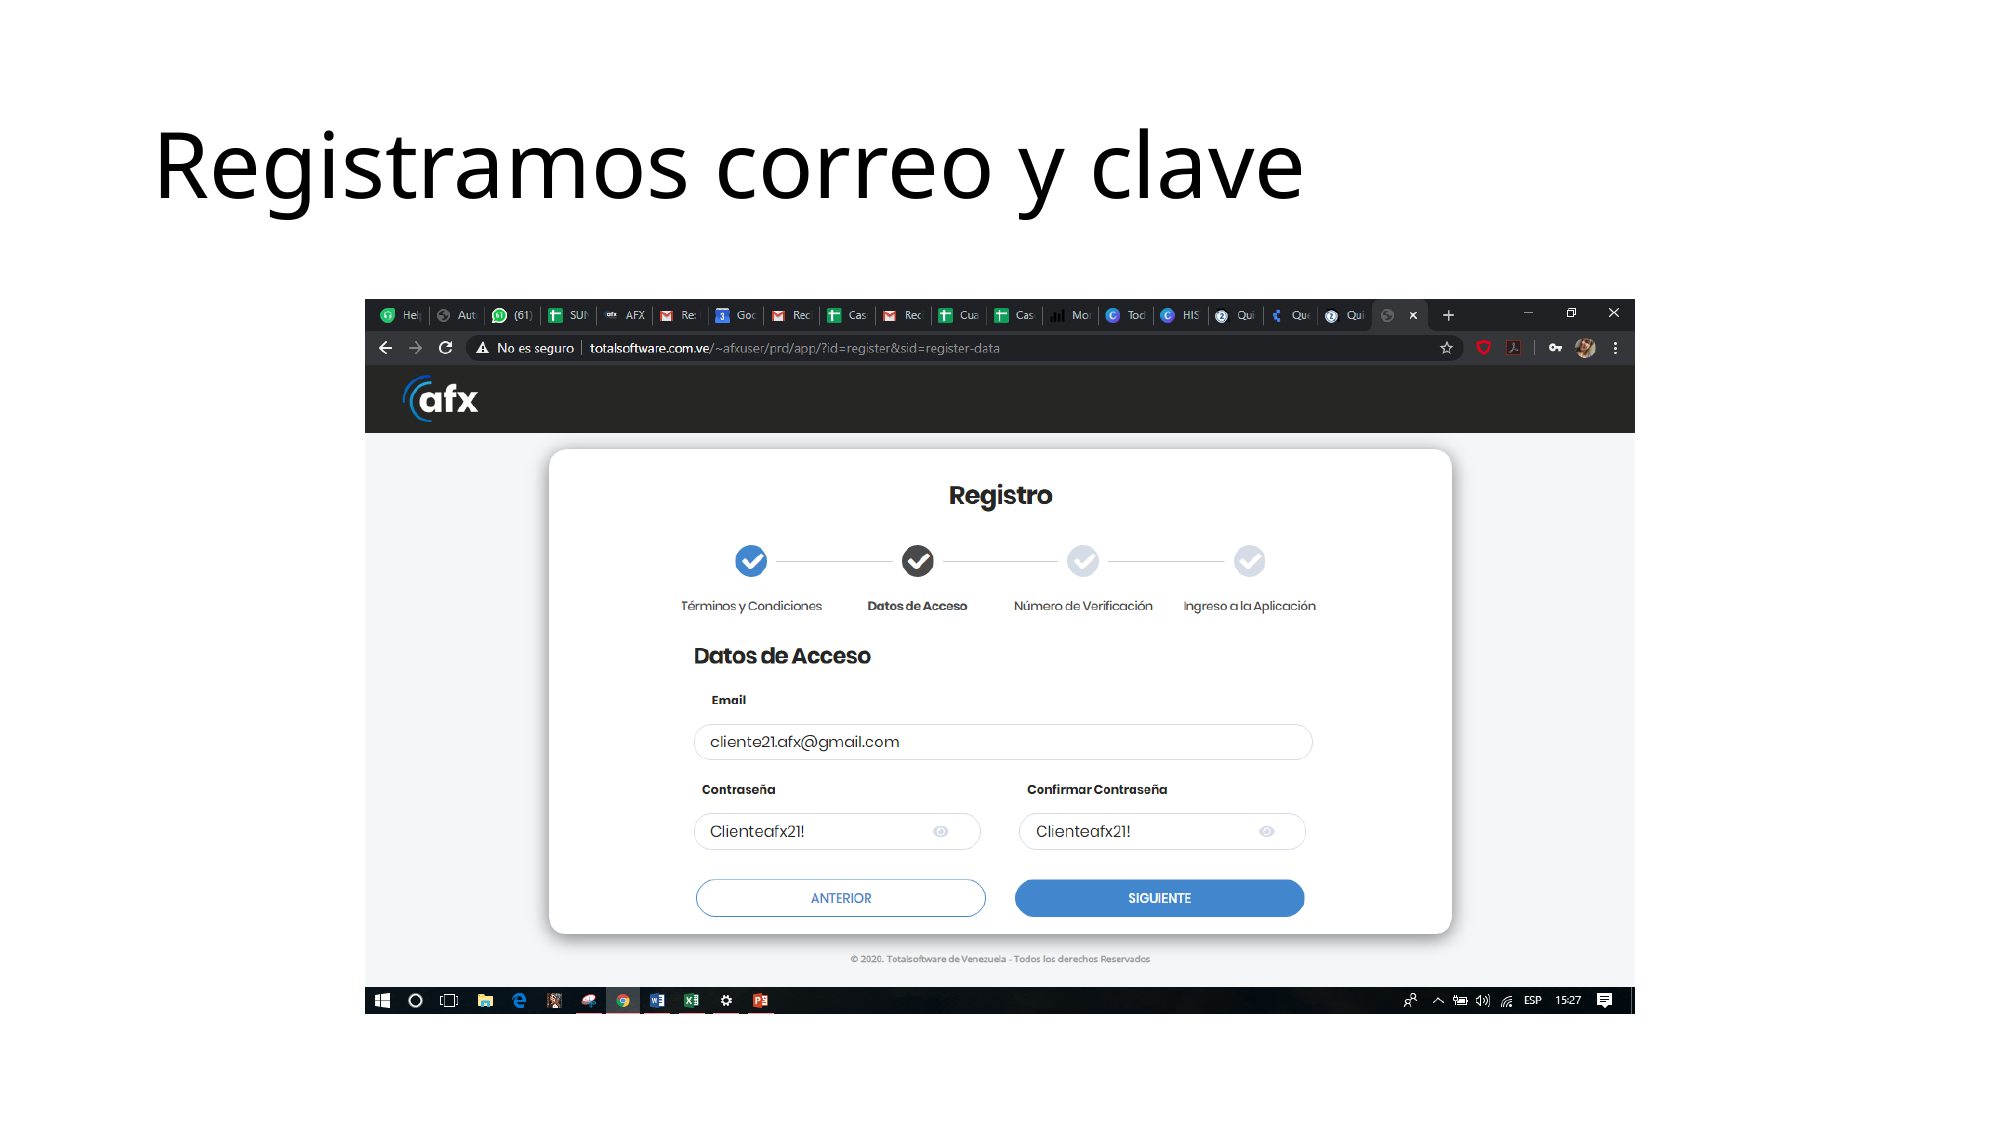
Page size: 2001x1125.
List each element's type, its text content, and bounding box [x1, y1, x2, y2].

title Registramos correo y clave [137, 59, 1863, 278]
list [365, 299, 1635, 1014]
